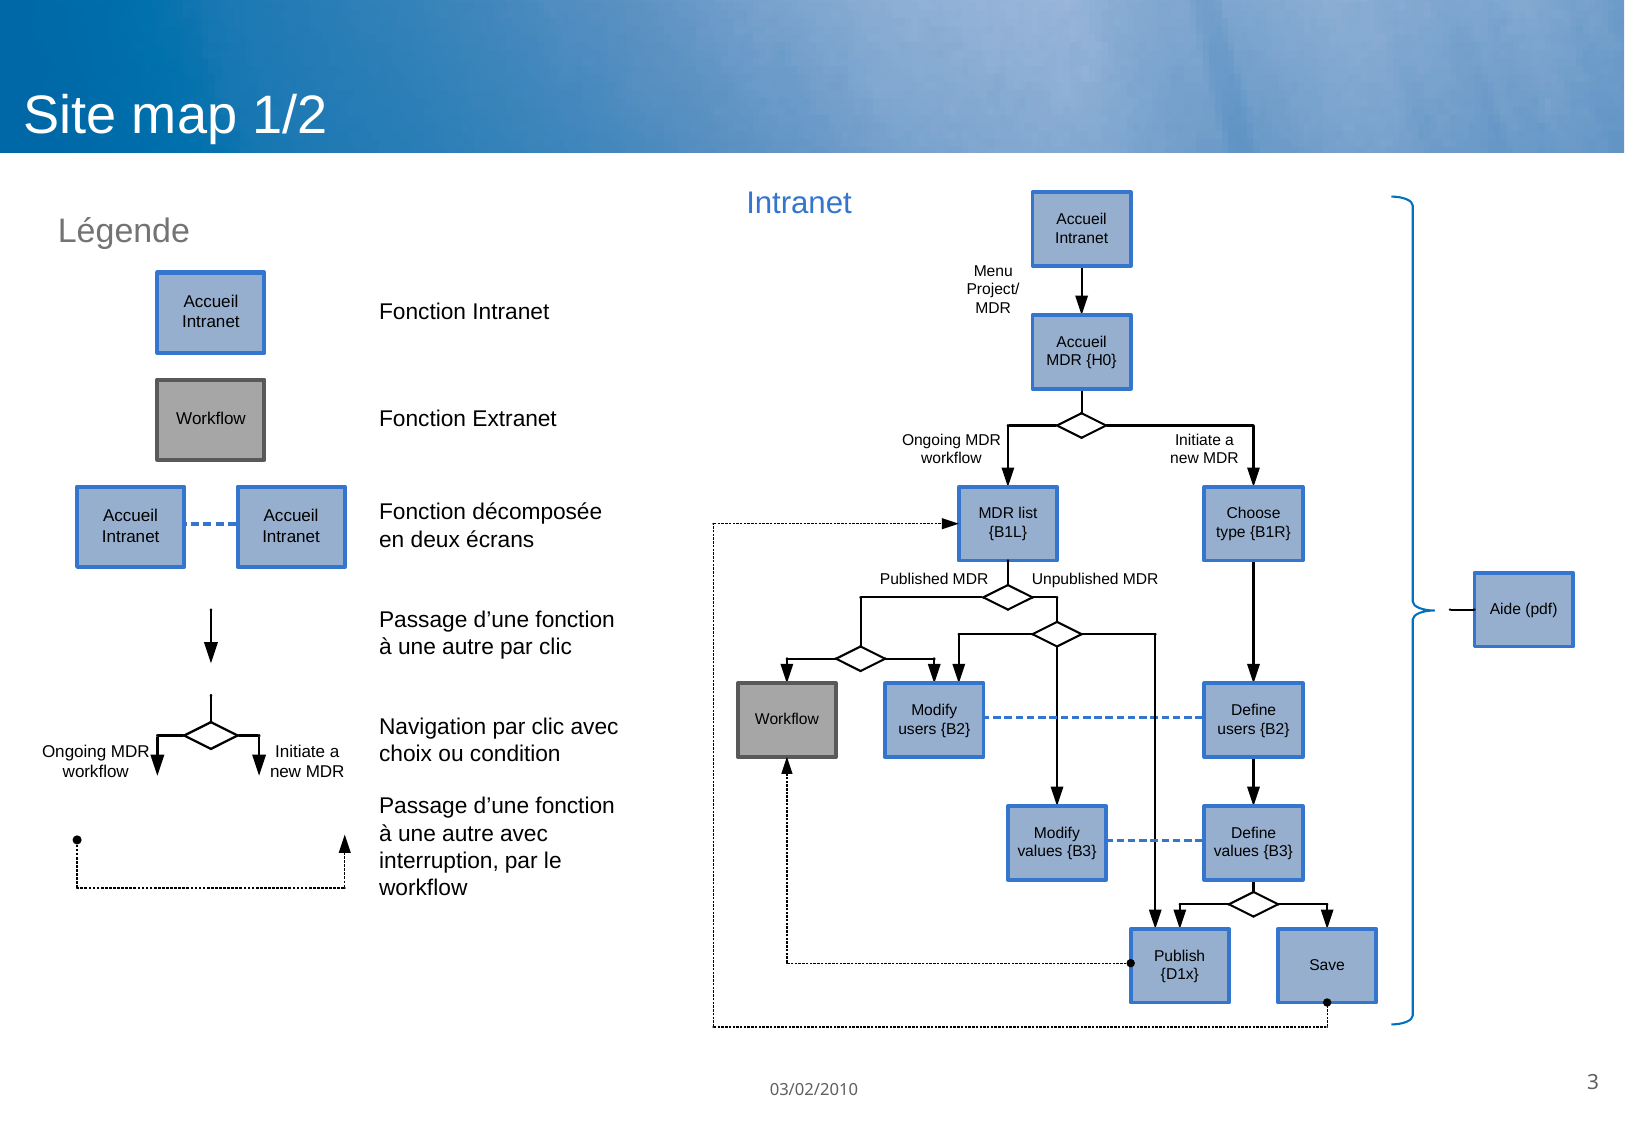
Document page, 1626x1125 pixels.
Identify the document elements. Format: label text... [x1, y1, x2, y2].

picture [39, 204, 628, 905]
slide_number 3 [13, 1060, 1615, 1104]
title Site map 1/2 [0, 0, 1625, 153]
footer 03/02/2010 [14, 1070, 1615, 1104]
picture [710, 178, 1577, 1030]
